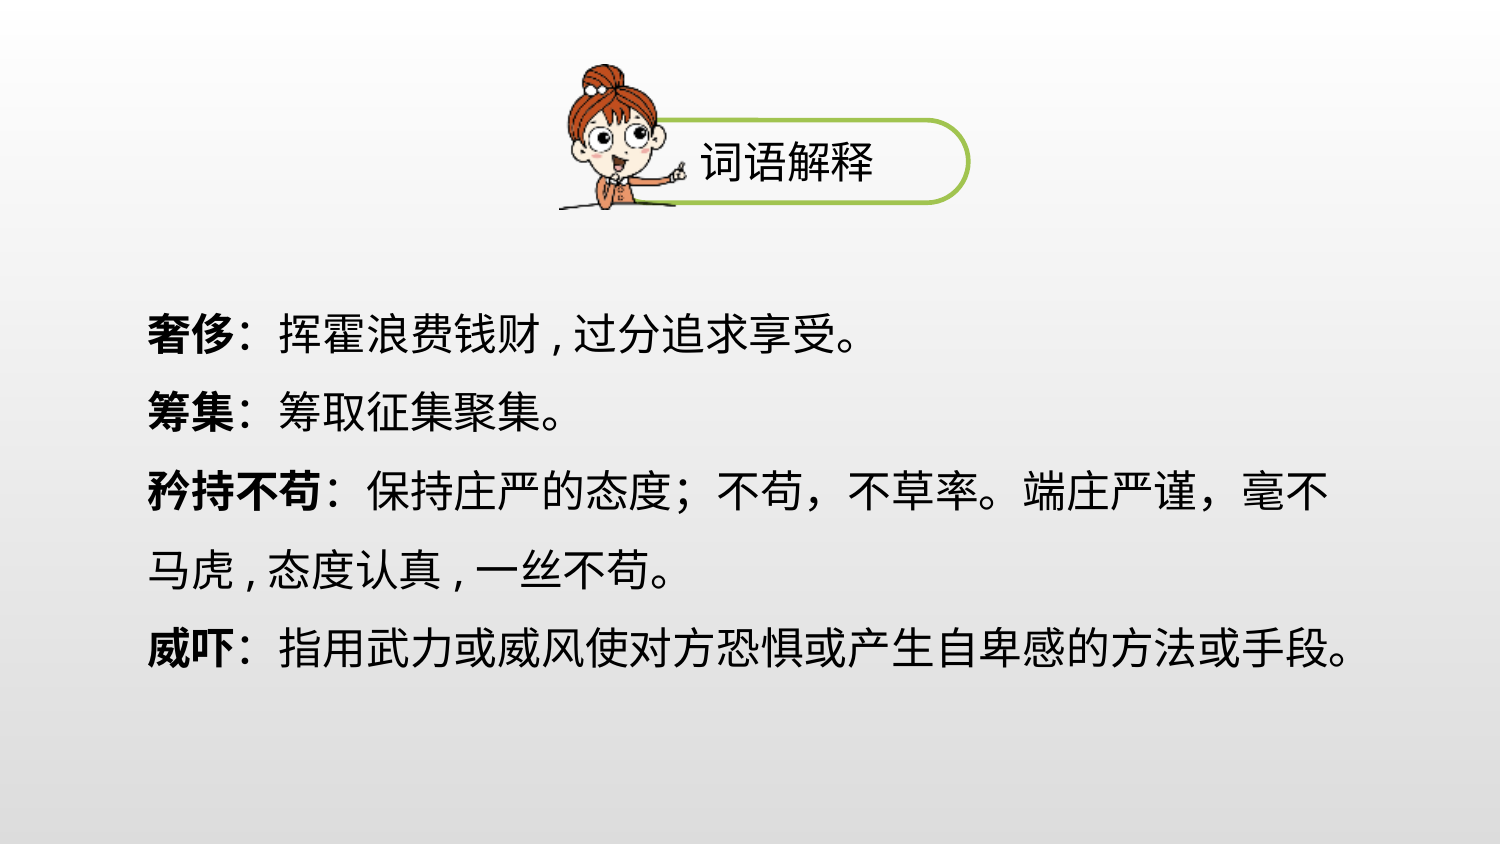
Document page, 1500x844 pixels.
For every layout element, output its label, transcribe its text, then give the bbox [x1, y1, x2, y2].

picture [559, 64, 687, 210]
text_box 词语解释 [687, 119, 970, 204]
text_box 奢侈：挥霍浪费钱财,过分追求享受。 筹集：筹取征集聚集。 矜持不苟：保持庄严的态度；不苟，不草率。端庄严谨，毫不马虎,态度认真,一丝不苟。 威吓：指用武力或威风使对方恐惧或产生自卑感的方法或手段。 [136, 274, 1348, 680]
